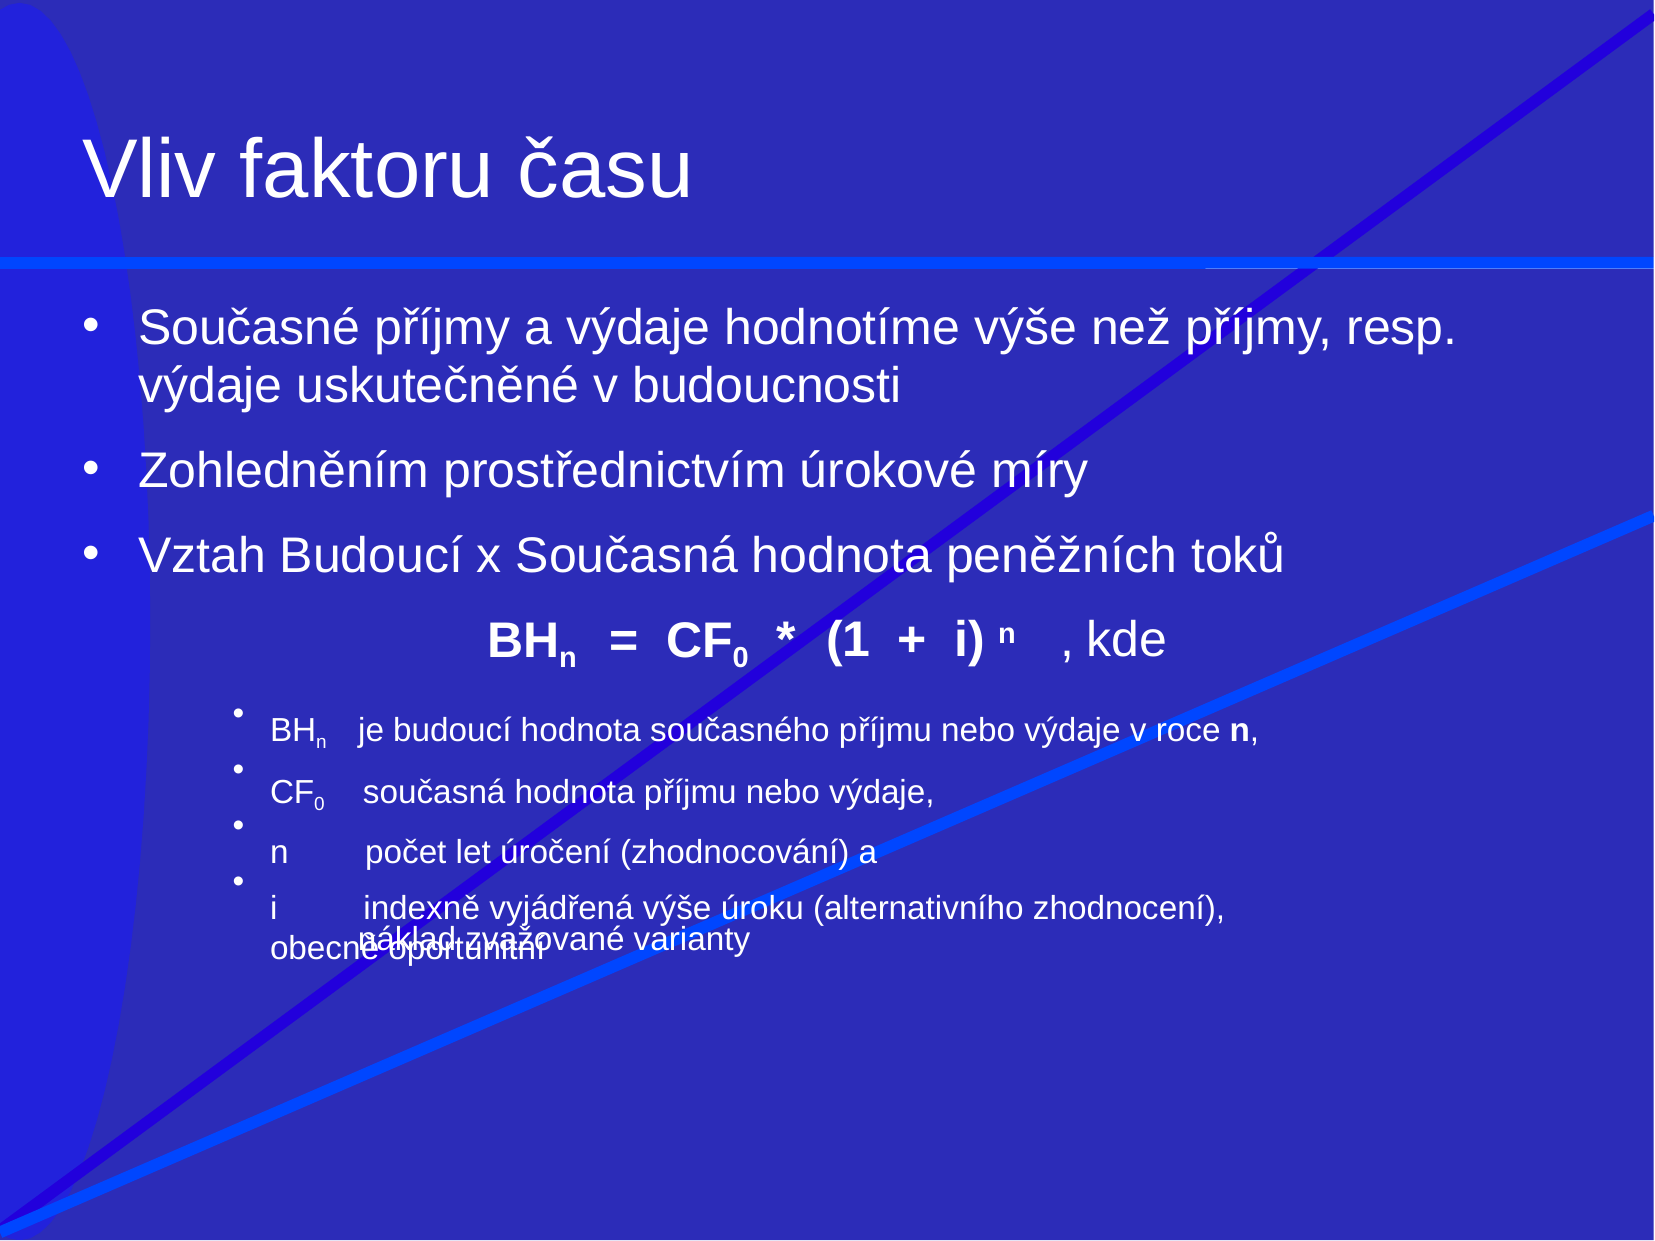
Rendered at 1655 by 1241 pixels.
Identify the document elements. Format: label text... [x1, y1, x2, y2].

text_box BHn je budoucí hodnota současného příjmu nebo výdaje v roce n, CF0 současná hodnota příjmu nebo výdaje, n počet let úročení (zhodnocování) a i indexně vyjádřená výše úroku (alternativního zhodnocení), obecně oportunitní [267, 691, 1512, 966]
text_box • • • • [230, 691, 247, 899]
text_box Současné příjmy a výdaje hodnotíme výše než příjmy, resp. výdaje uskutečněné v budoucnosti Zohledněním prostřednictvím úrokové míry Vztah Budoucí x Současná hodnota peněžních toků [80, 296, 1460, 583]
text_box BHn = CF0 [485, 607, 752, 674]
text_box * (1 + i) n , kde [774, 606, 1169, 667]
text_box náklad zvažované varianty [355, 917, 752, 958]
title Vliv faktoru času [80, 67, 1574, 321]
